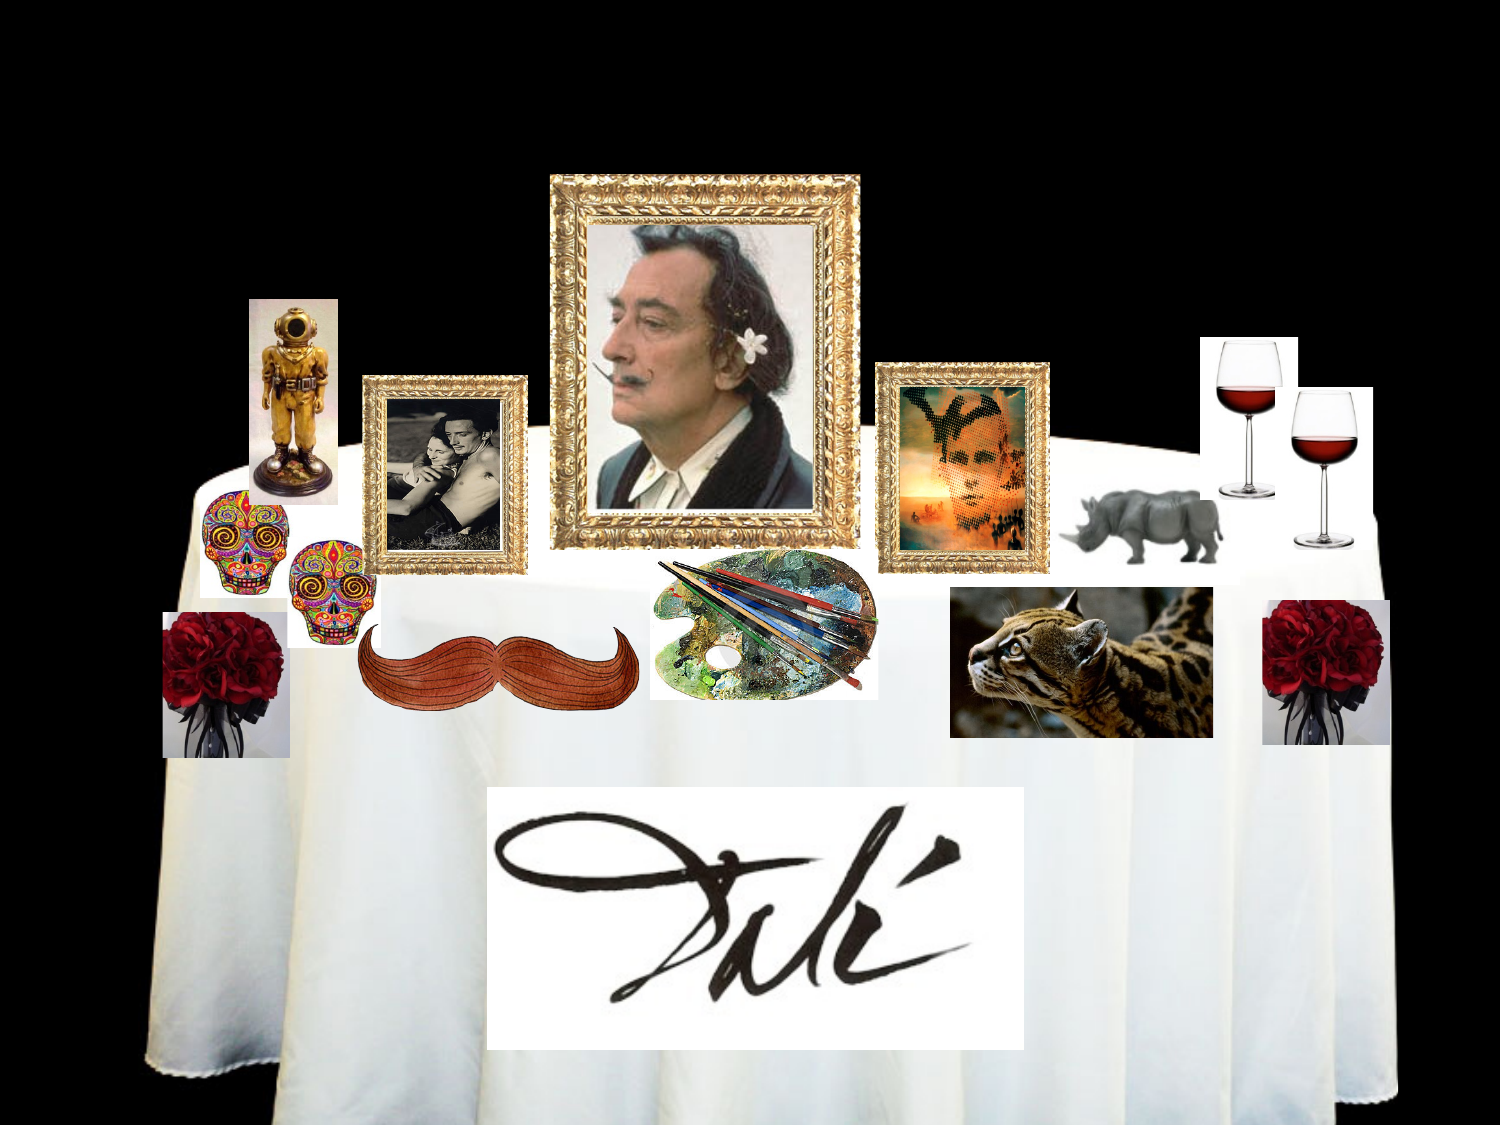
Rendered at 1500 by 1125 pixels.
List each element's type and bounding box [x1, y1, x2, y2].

picture [124, 174, 1399, 1125]
